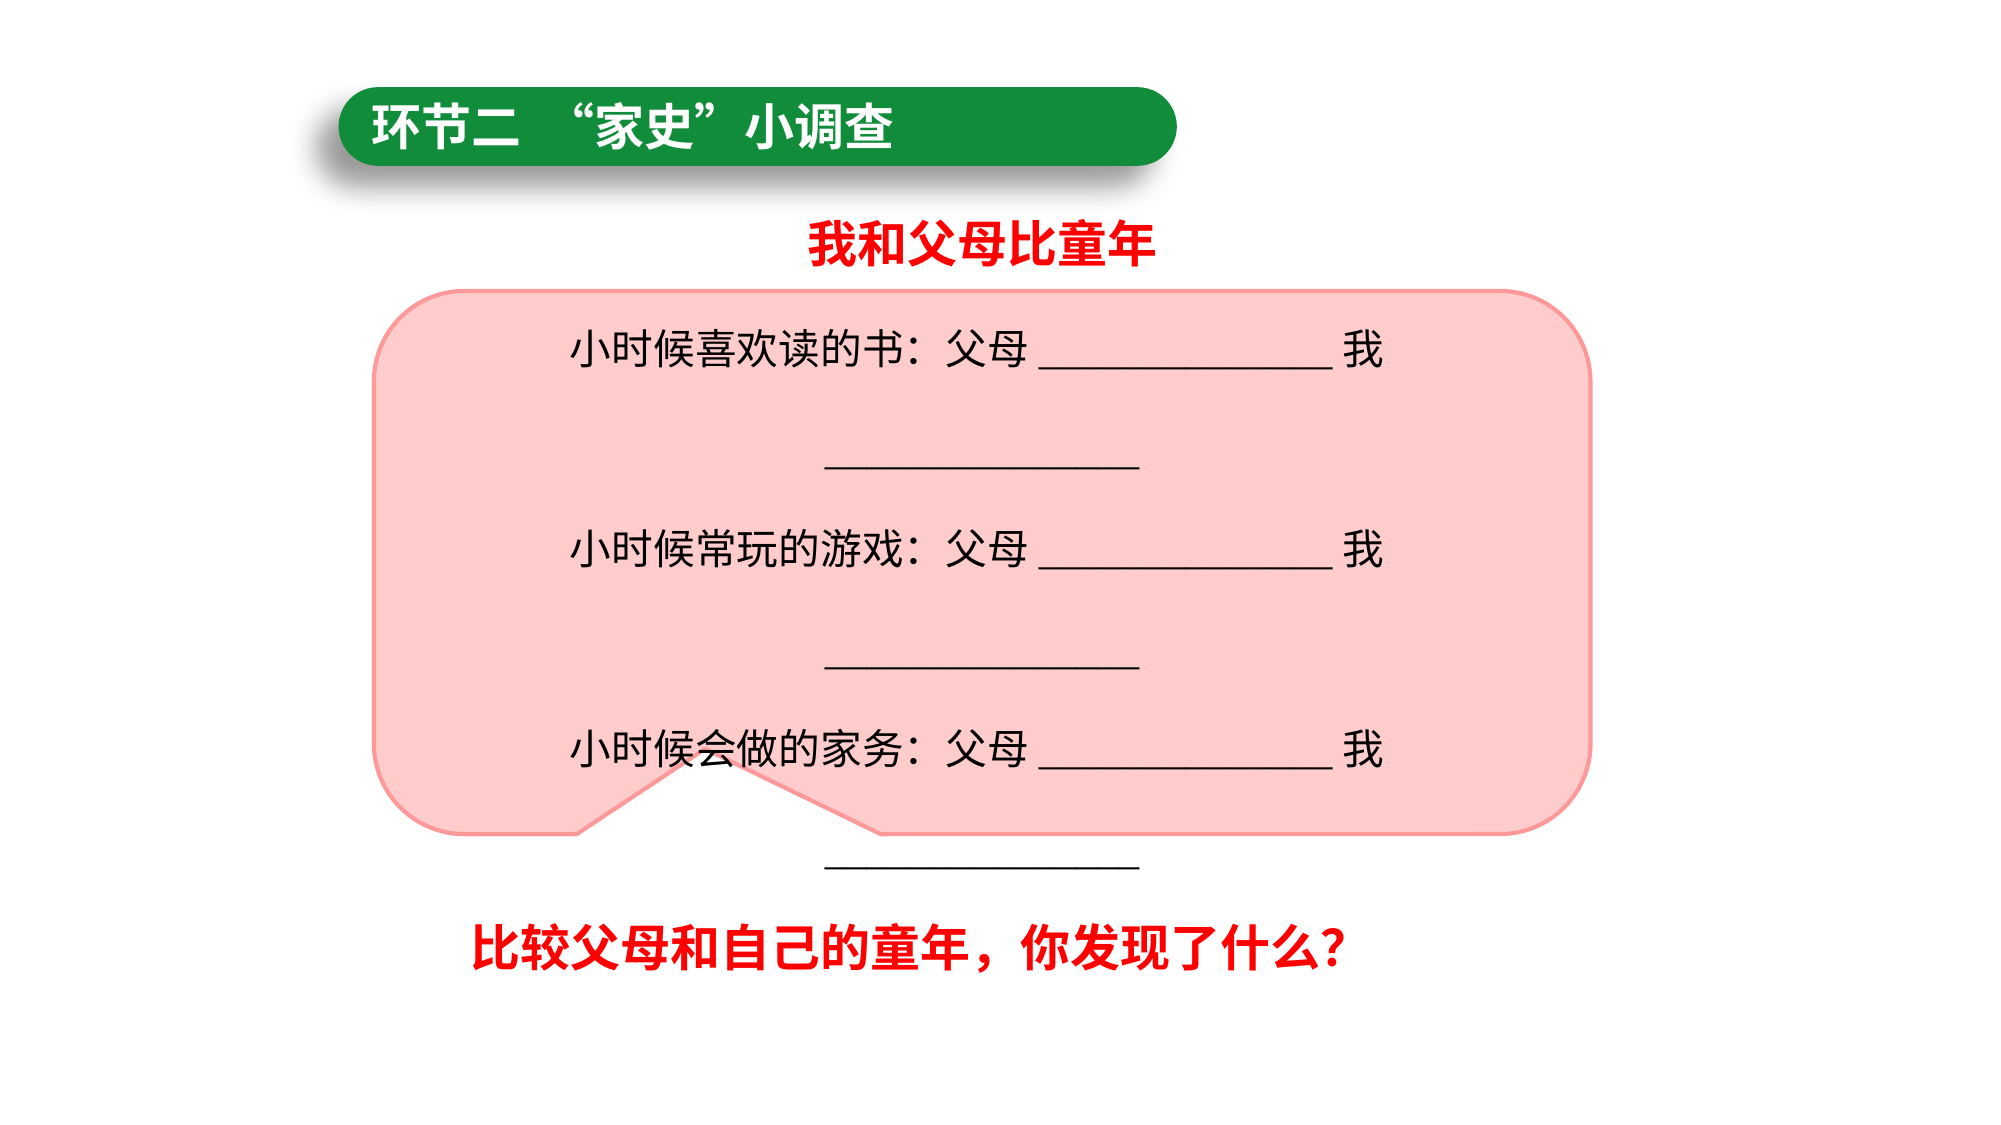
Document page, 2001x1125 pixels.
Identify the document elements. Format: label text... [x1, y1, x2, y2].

text_box 我和父母比童年 小时候喜欢读的书：父母______________我_______________ 小时候常玩的游戏：父母______________我_______________ 小时候会做的家务：父母______________我_______________ [371, 288, 1593, 837]
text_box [338, 81, 1296, 170]
text_box 比较父母和自己的童年，你发现了什么？ [432, 908, 1386, 984]
